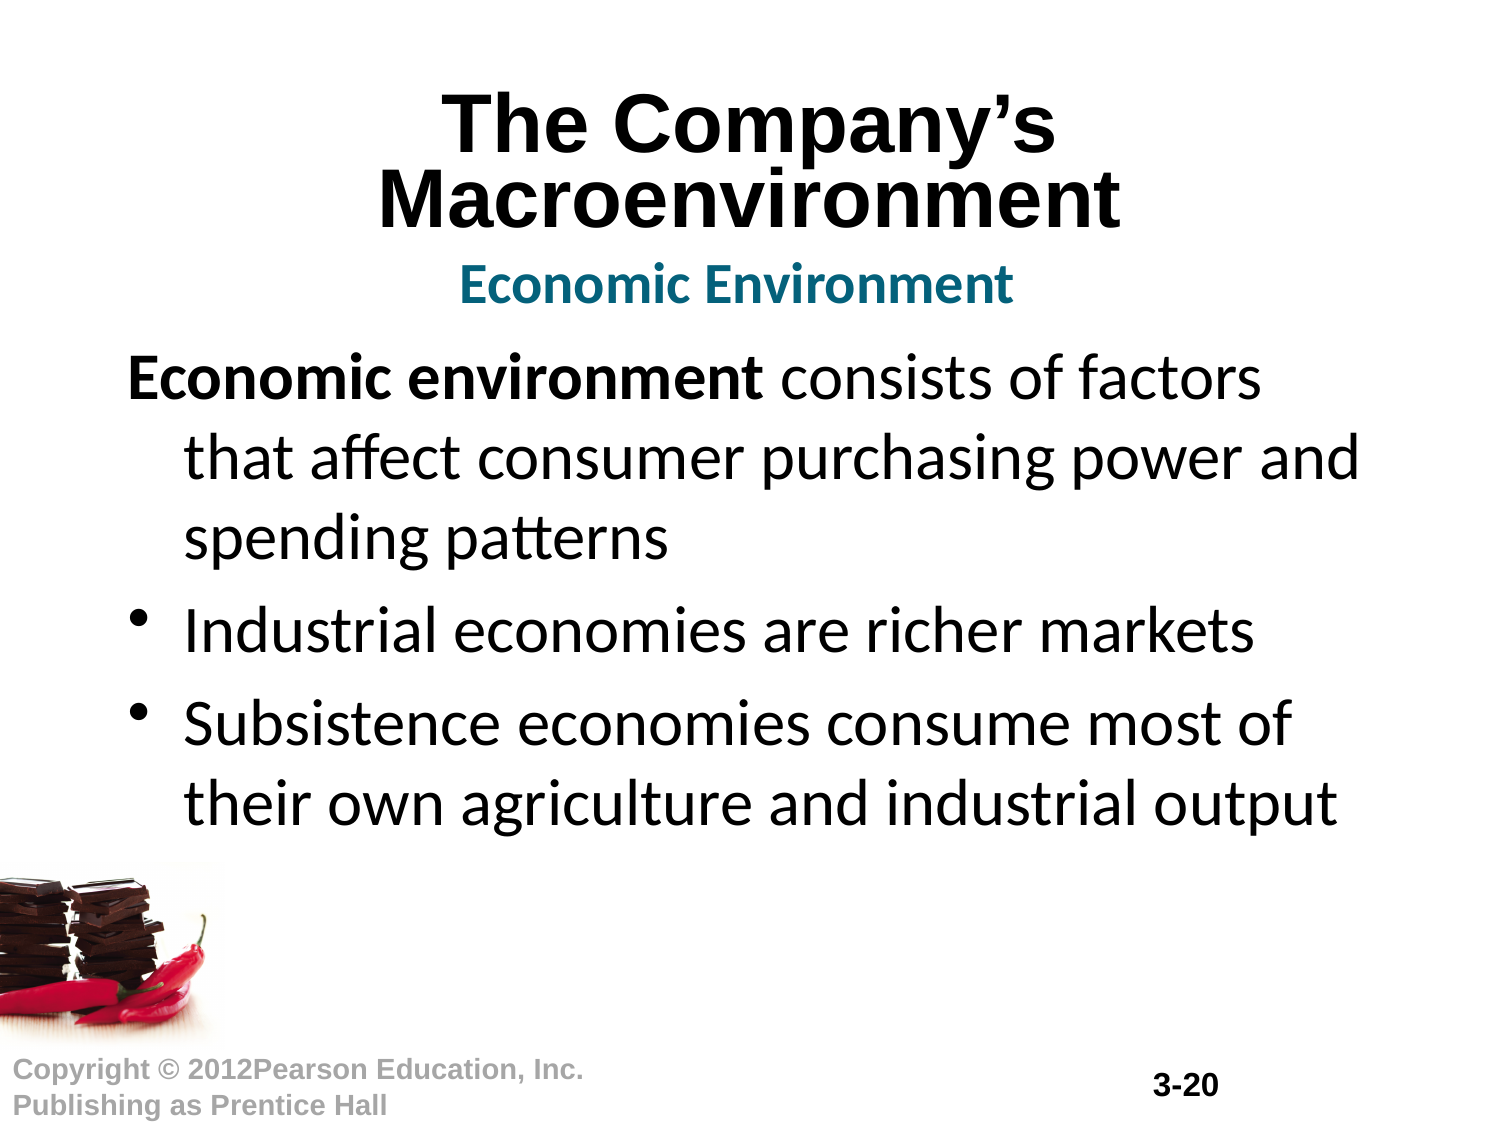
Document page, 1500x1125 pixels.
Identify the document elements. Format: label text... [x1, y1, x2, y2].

list Economic environment consists of factors that affect consumer purchasing power and spending patterns Industrial economies are richer markets Subsistence economies consume most of their own agriculture and industrial output [112, 324, 1388, 1001]
list Economic Environment [149, 237, 1326, 301]
picture [0, 862, 225, 1050]
title The Company’s Macroenvironment [112, 37, 1388, 226]
